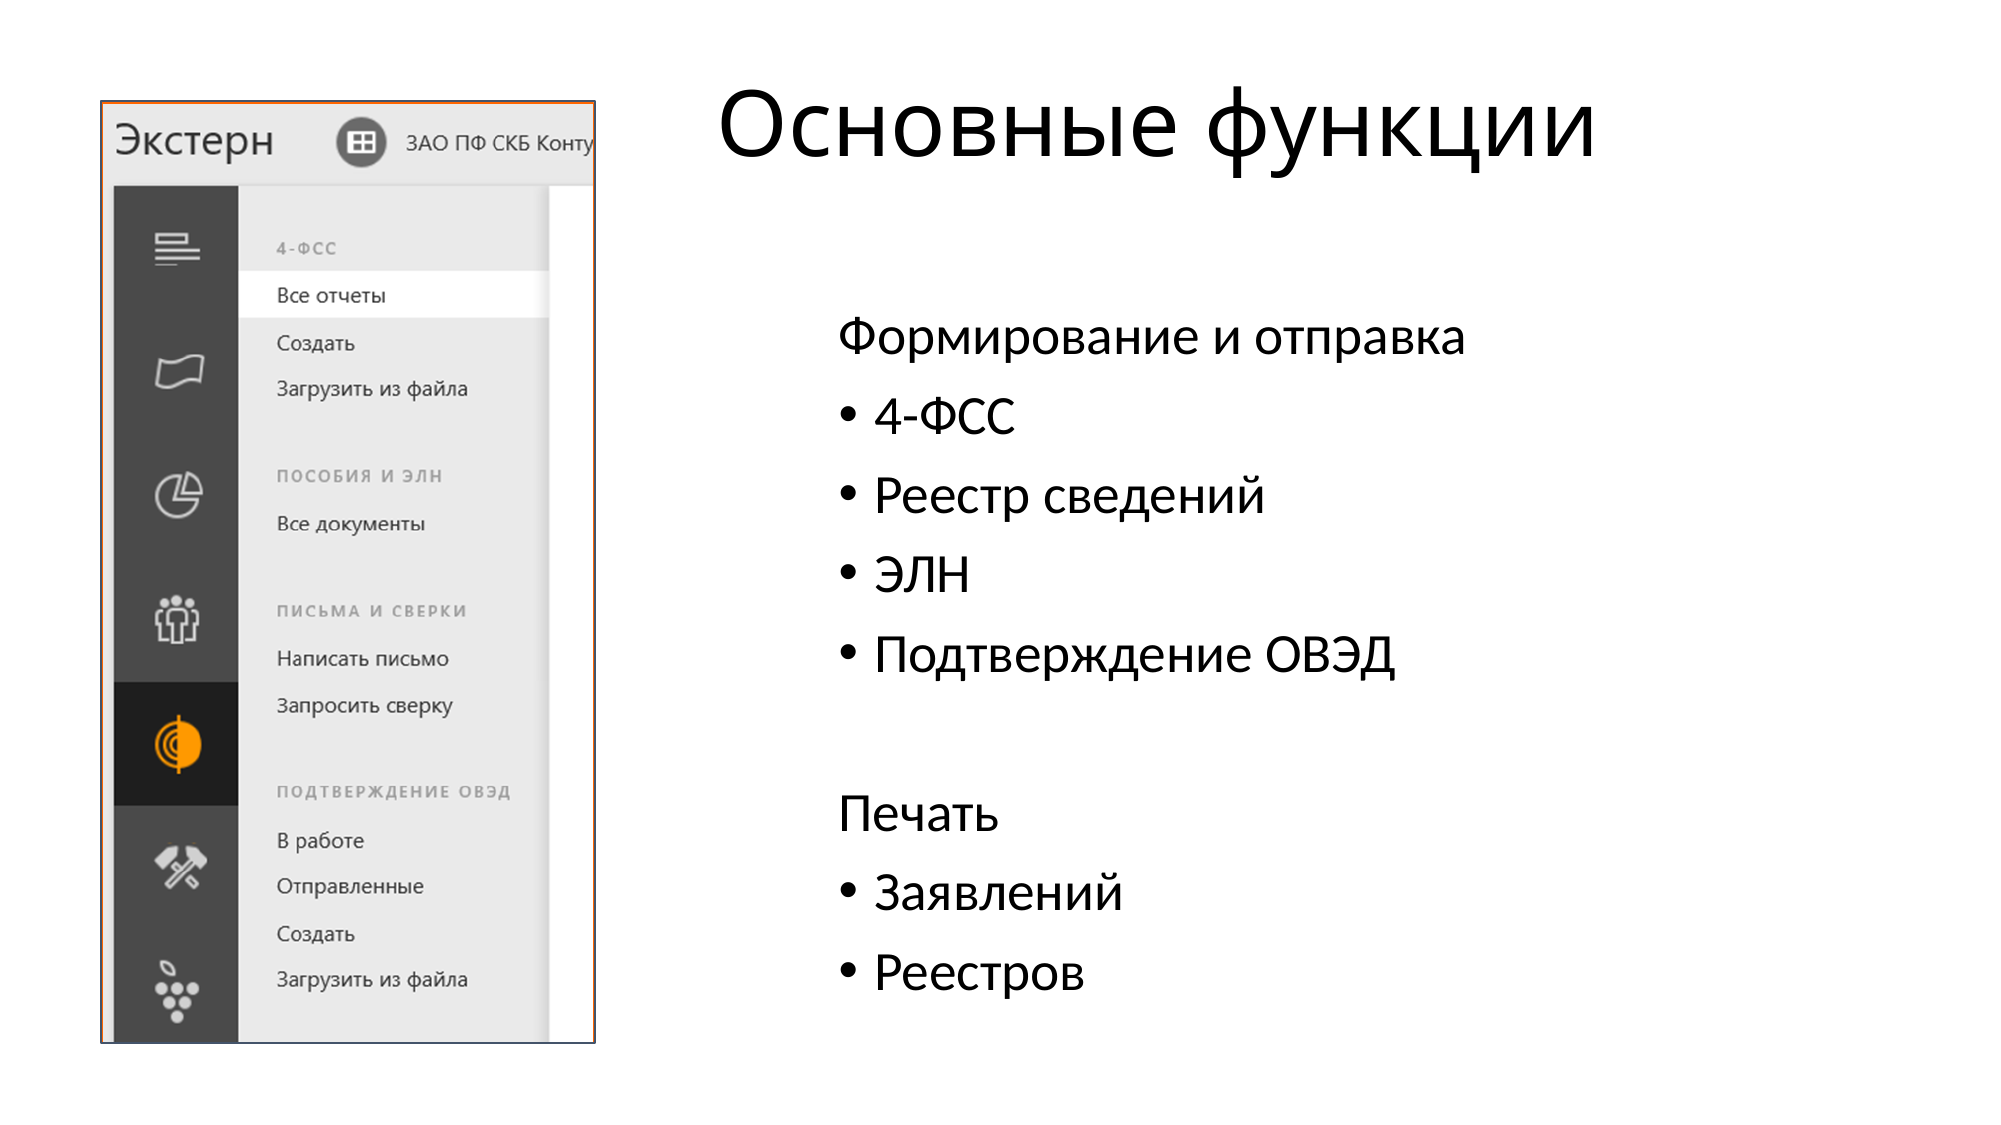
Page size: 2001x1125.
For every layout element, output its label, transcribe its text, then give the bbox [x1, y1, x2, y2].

title Основные функции [701, 61, 1863, 191]
list Формирование и отправка 4-ФСС Реестр сведений ЭЛН Подтверждение ОВЭД Печать Заявлений Реестров [823, 299, 1863, 1014]
picture [101, 102, 594, 1043]
